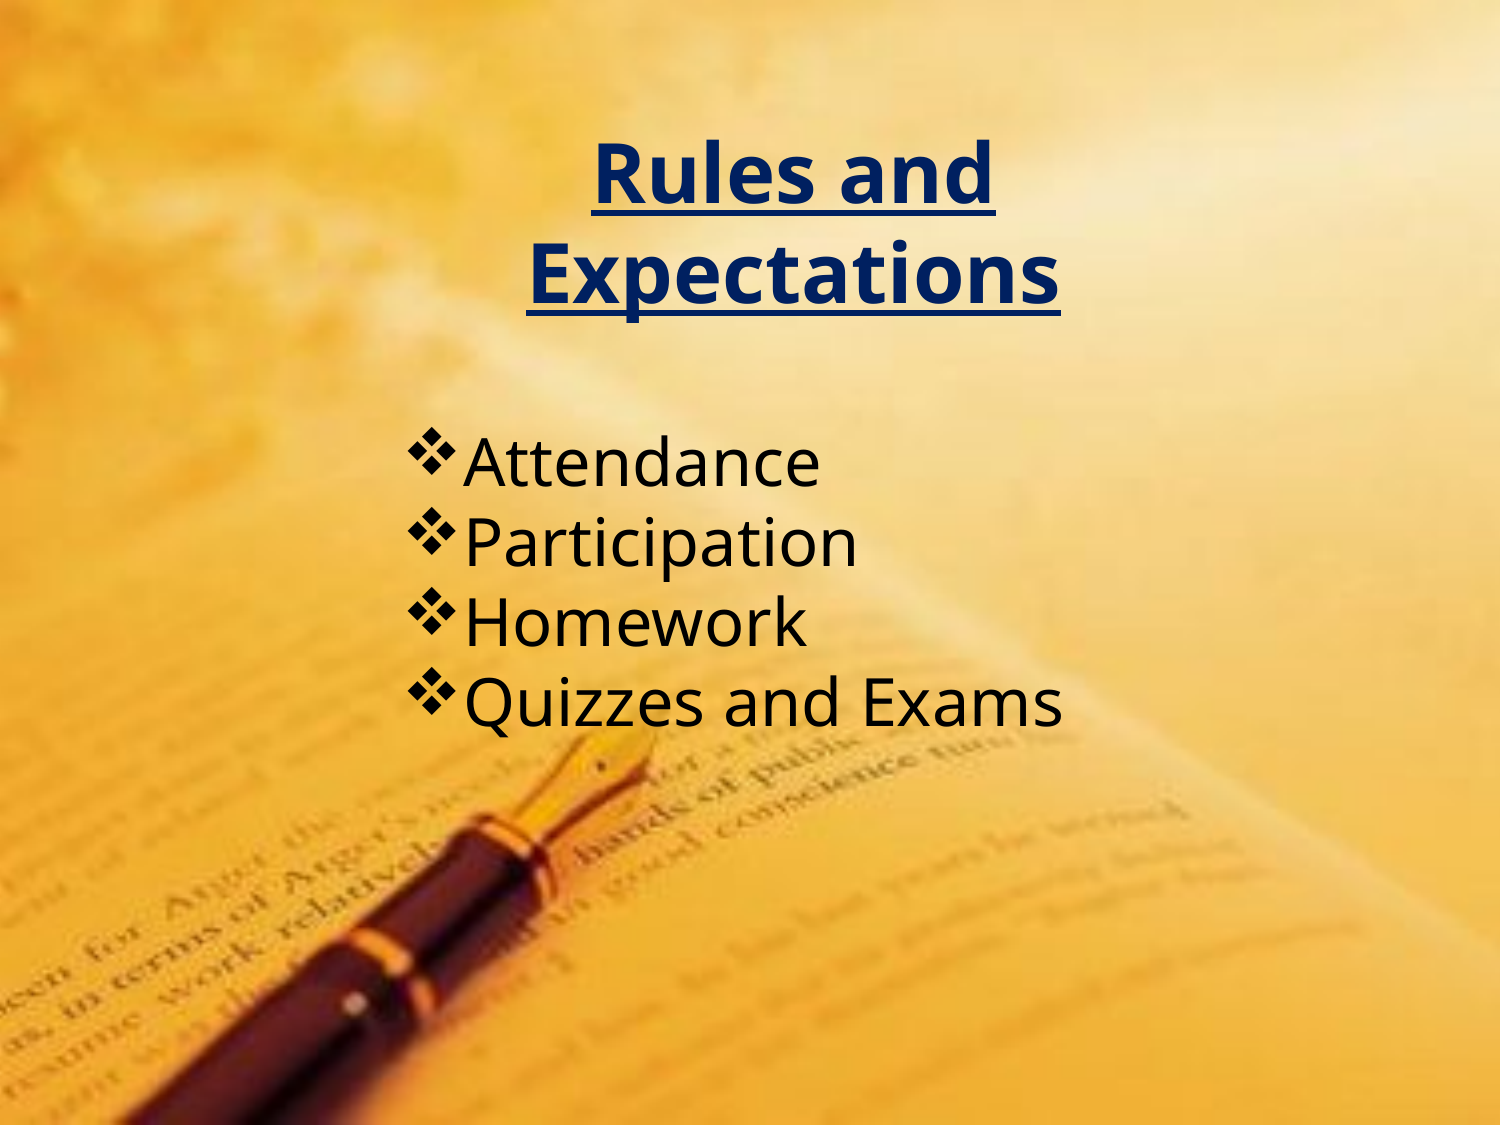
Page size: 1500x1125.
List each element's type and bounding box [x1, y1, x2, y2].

list [0, 0, 1500, 1125]
